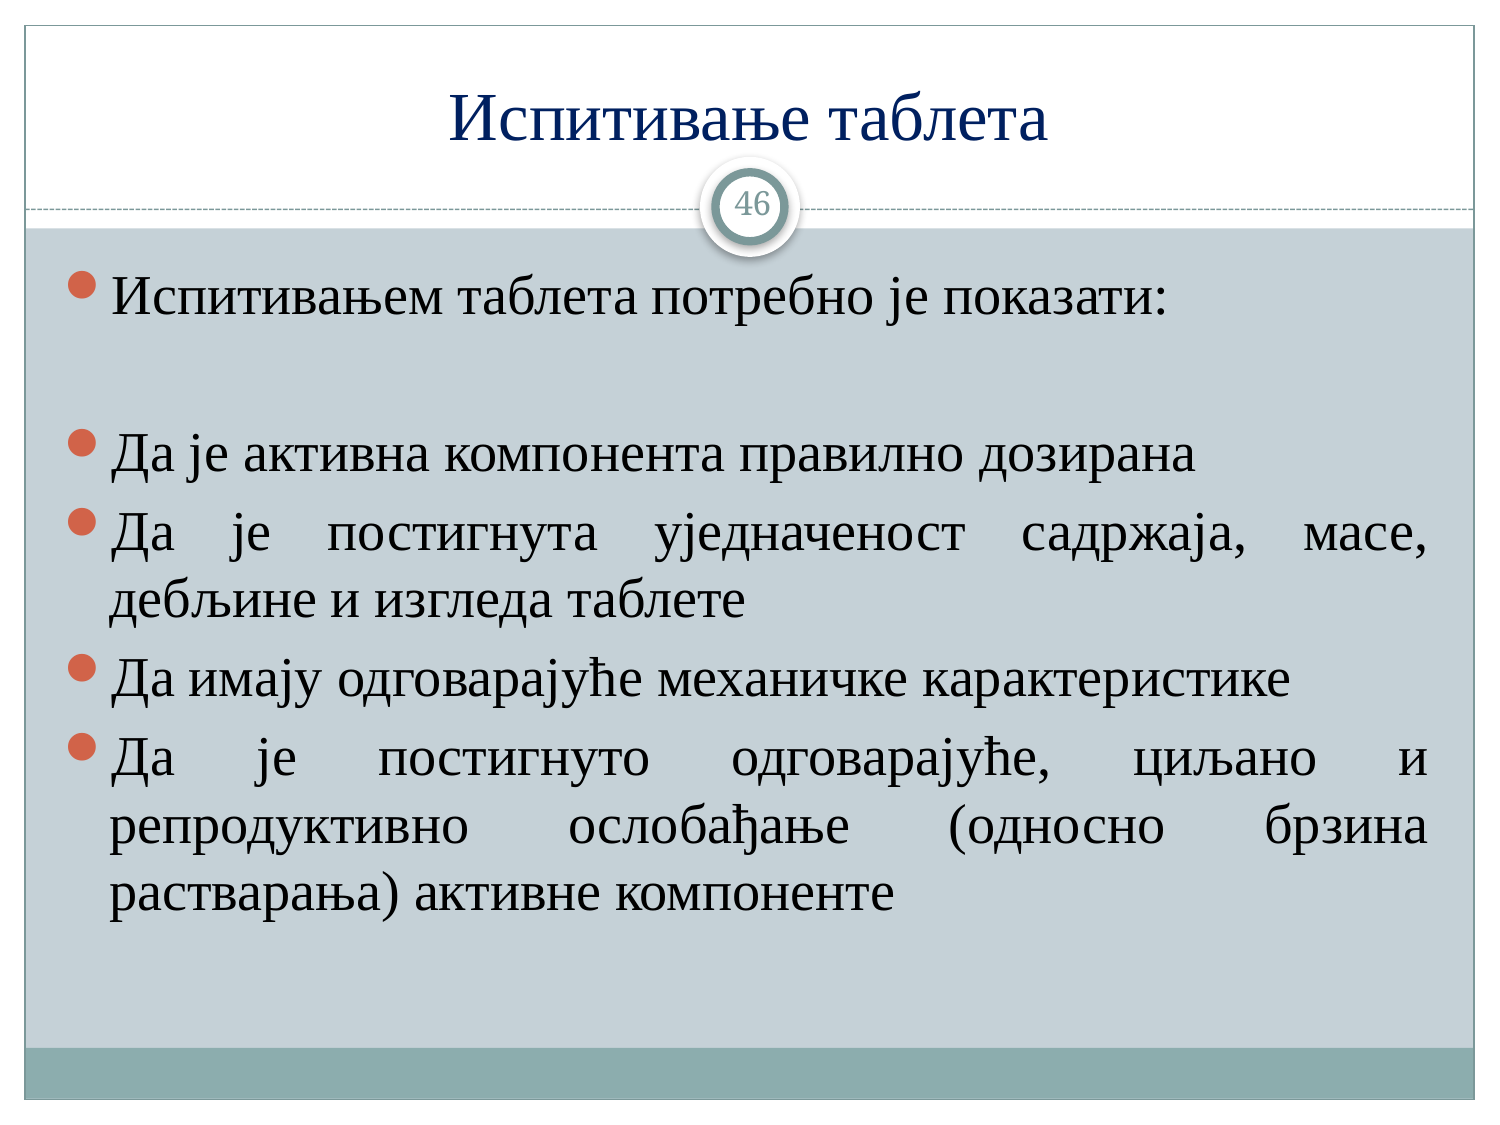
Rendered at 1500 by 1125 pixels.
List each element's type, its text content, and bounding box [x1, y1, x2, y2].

title Испитивање таблета [49, 37, 1450, 162]
list Испитивањем таблета потребно је показати: Да је активна компонента правилно дозирана Да је постигнута уједначеност садржаја, масе, дебљине и изгледа таблете Да имају одговарајуће механичке карактеристике Да је постигнуто одговарајуће, циљано и репродуктивно ослобађање (односно брзина растварања) активне компоненте [49, 250, 1445, 1001]
slide_number 46 [715, 168, 791, 241]
